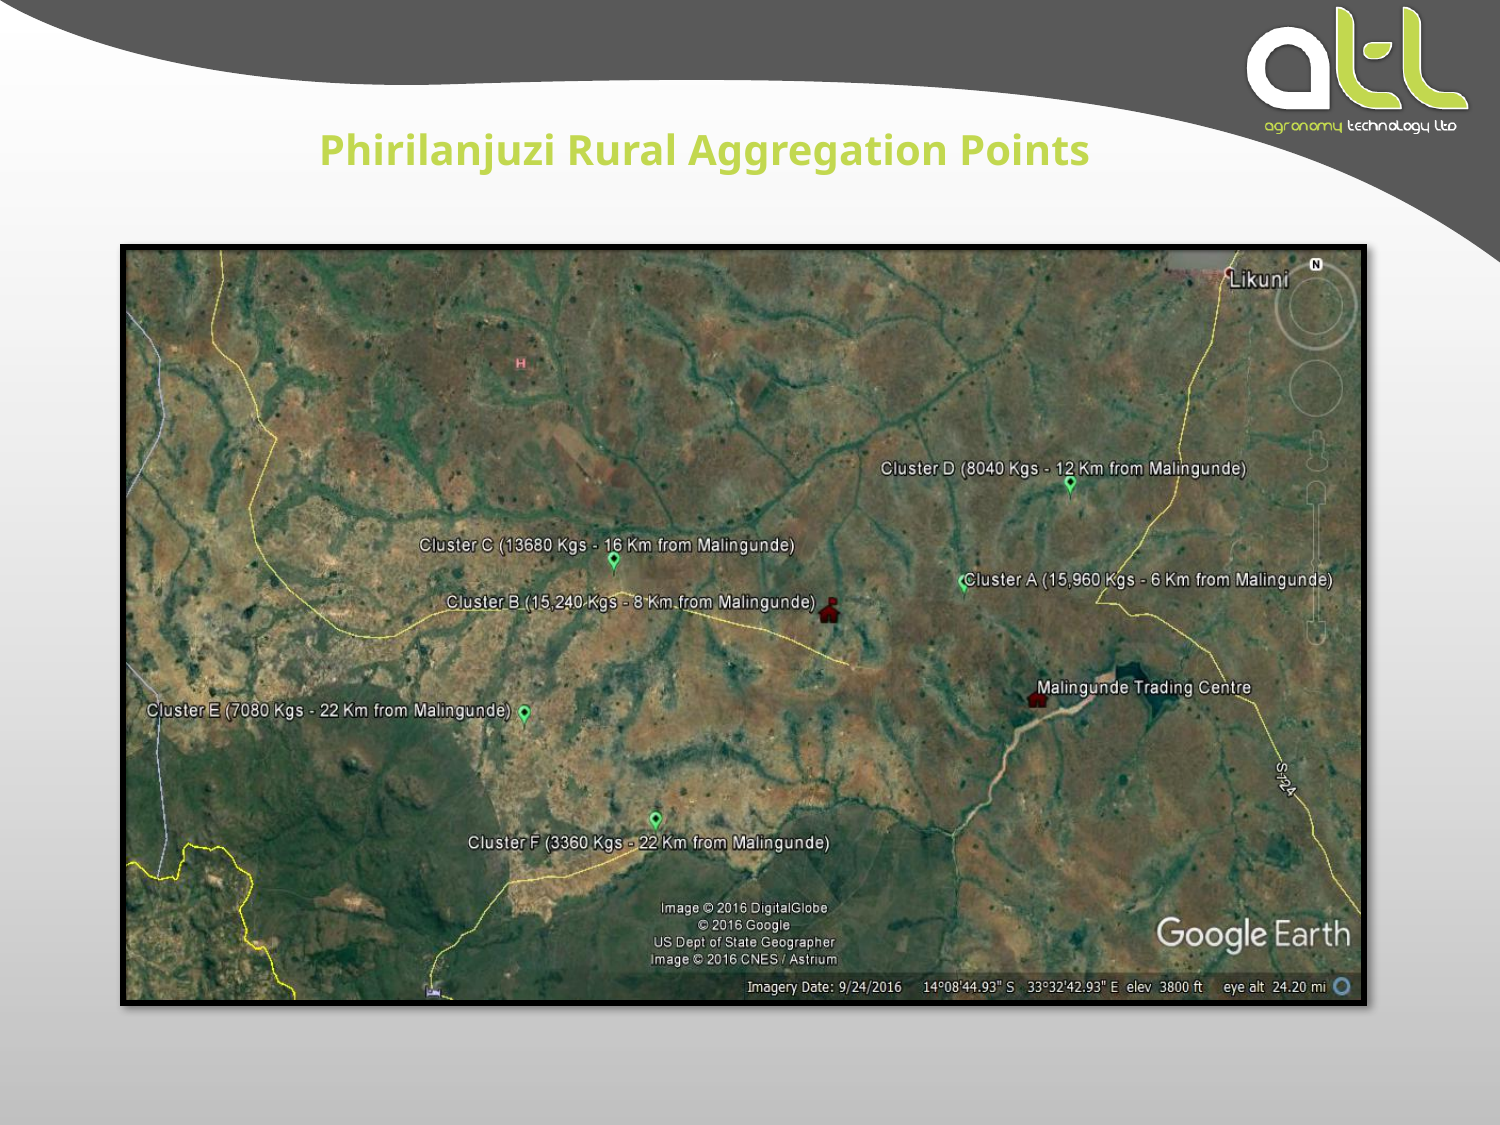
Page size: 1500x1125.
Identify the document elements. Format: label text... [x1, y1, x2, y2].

picture [1237, 0, 1476, 134]
title Phirilanjuzi Rural Aggregation Points [117, 116, 1293, 215]
list [62, 675, 1425, 1075]
picture [125, 249, 1362, 1001]
